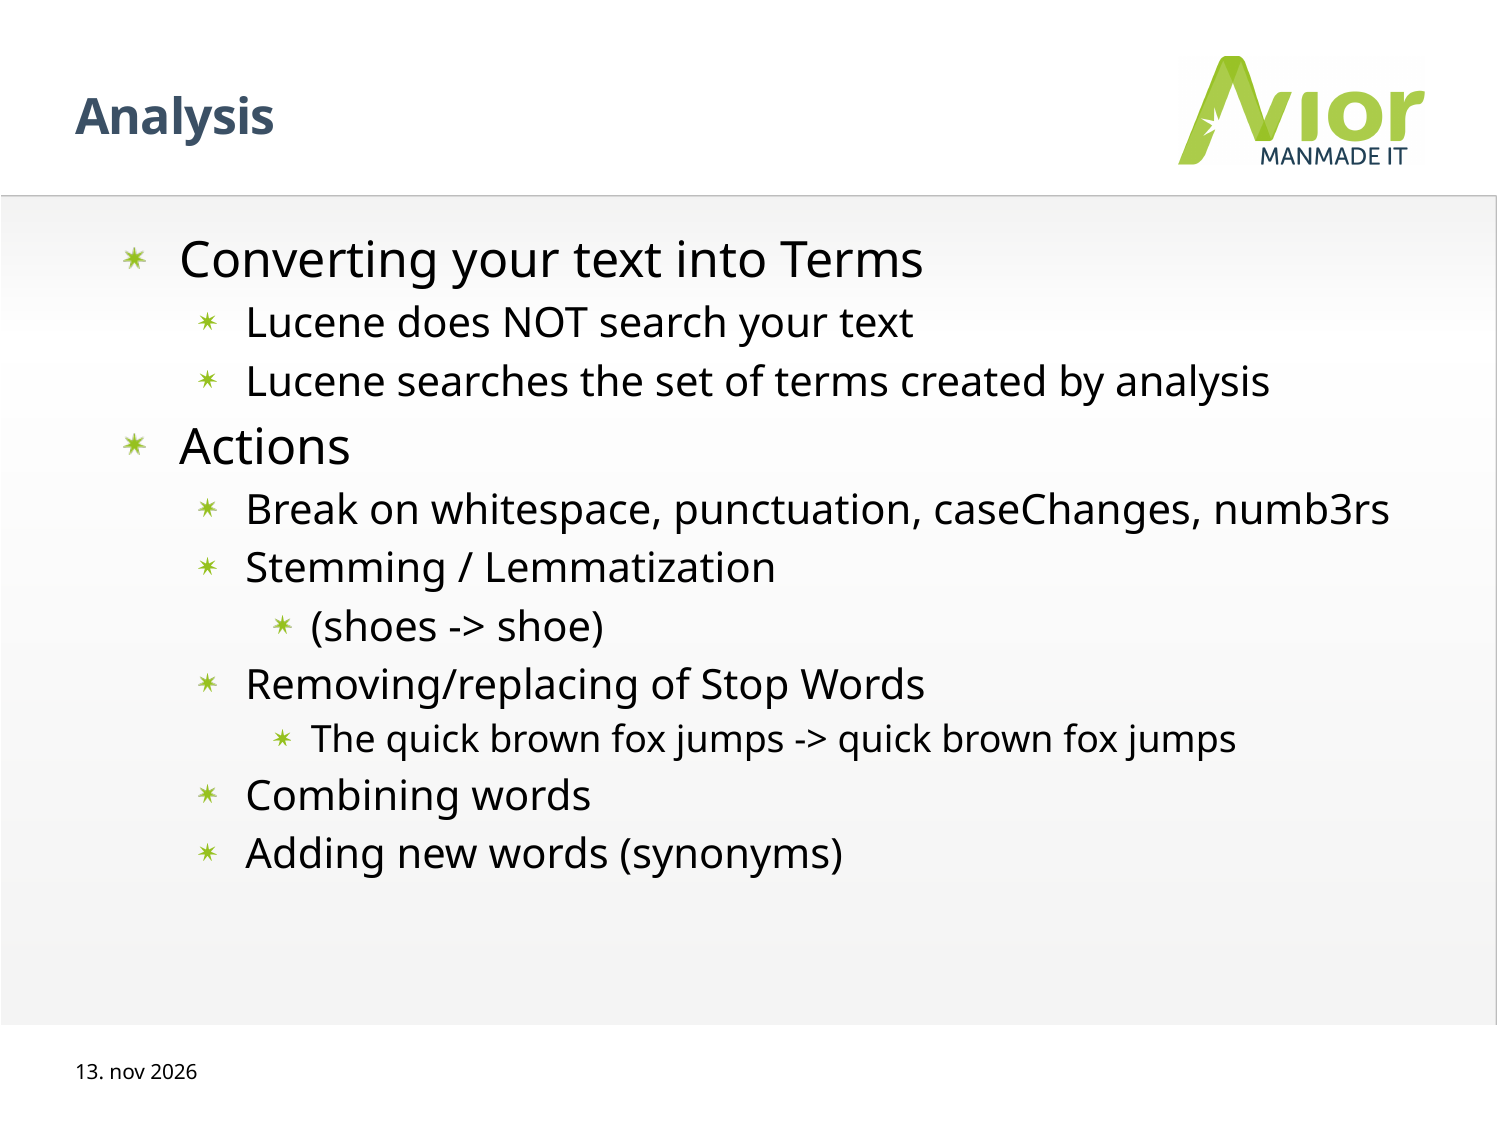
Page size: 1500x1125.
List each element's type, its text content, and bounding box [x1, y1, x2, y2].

slide_number maj 2012 [75, 1042, 355, 1103]
title Analysis [75, 45, 1142, 184]
list Converting your text into Terms Lucene does NOT search your text Lucene searches the set of terms created by analysis Actions Break on whitespace, punctuation, caseChanges, numb3rs Stemming / Lemmatization (shoes -> shoe) Removing/replacing of Stop Words The quick brown fox jumps -> quick brown fox jumps Combining words Adding new words (synonyms) [123, 227, 1425, 996]
picture [1, 194, 1499, 1025]
picture [1178, 56, 1425, 165]
